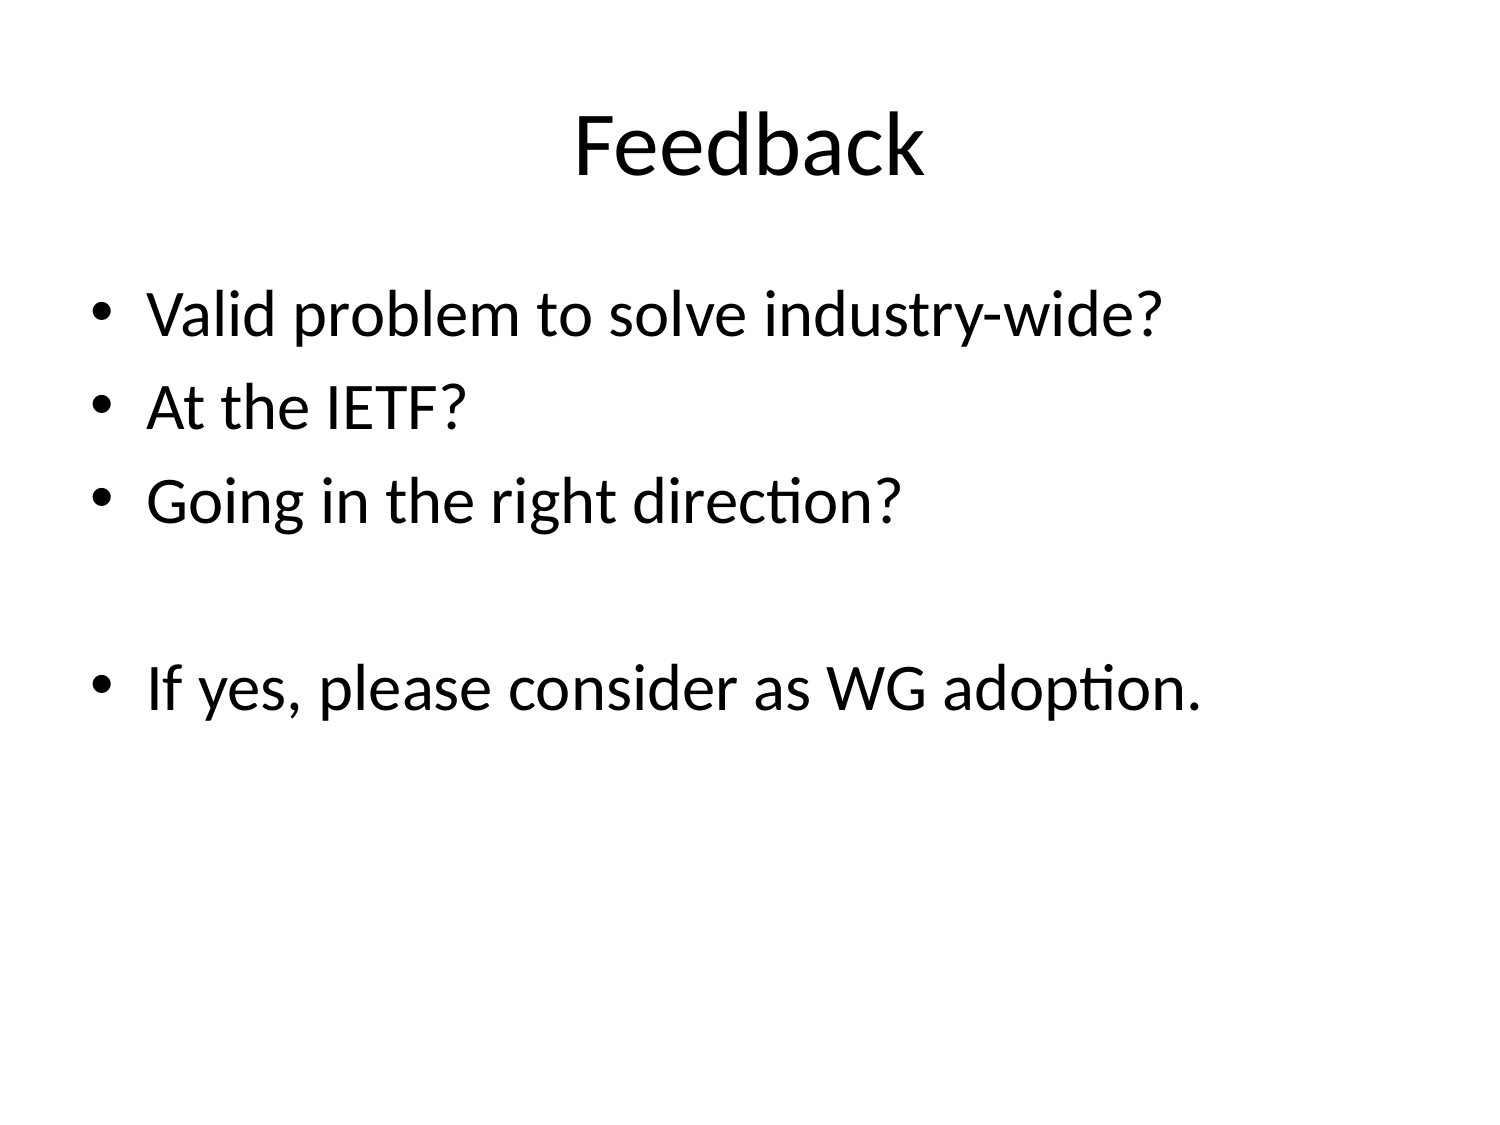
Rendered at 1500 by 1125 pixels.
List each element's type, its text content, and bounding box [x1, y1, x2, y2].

list Valid problem to solve industry-wide? At the IETF? Going in the right direction? If yes, please consider as WG adoption. [75, 262, 1425, 1005]
title Feedback [75, 45, 1425, 233]
